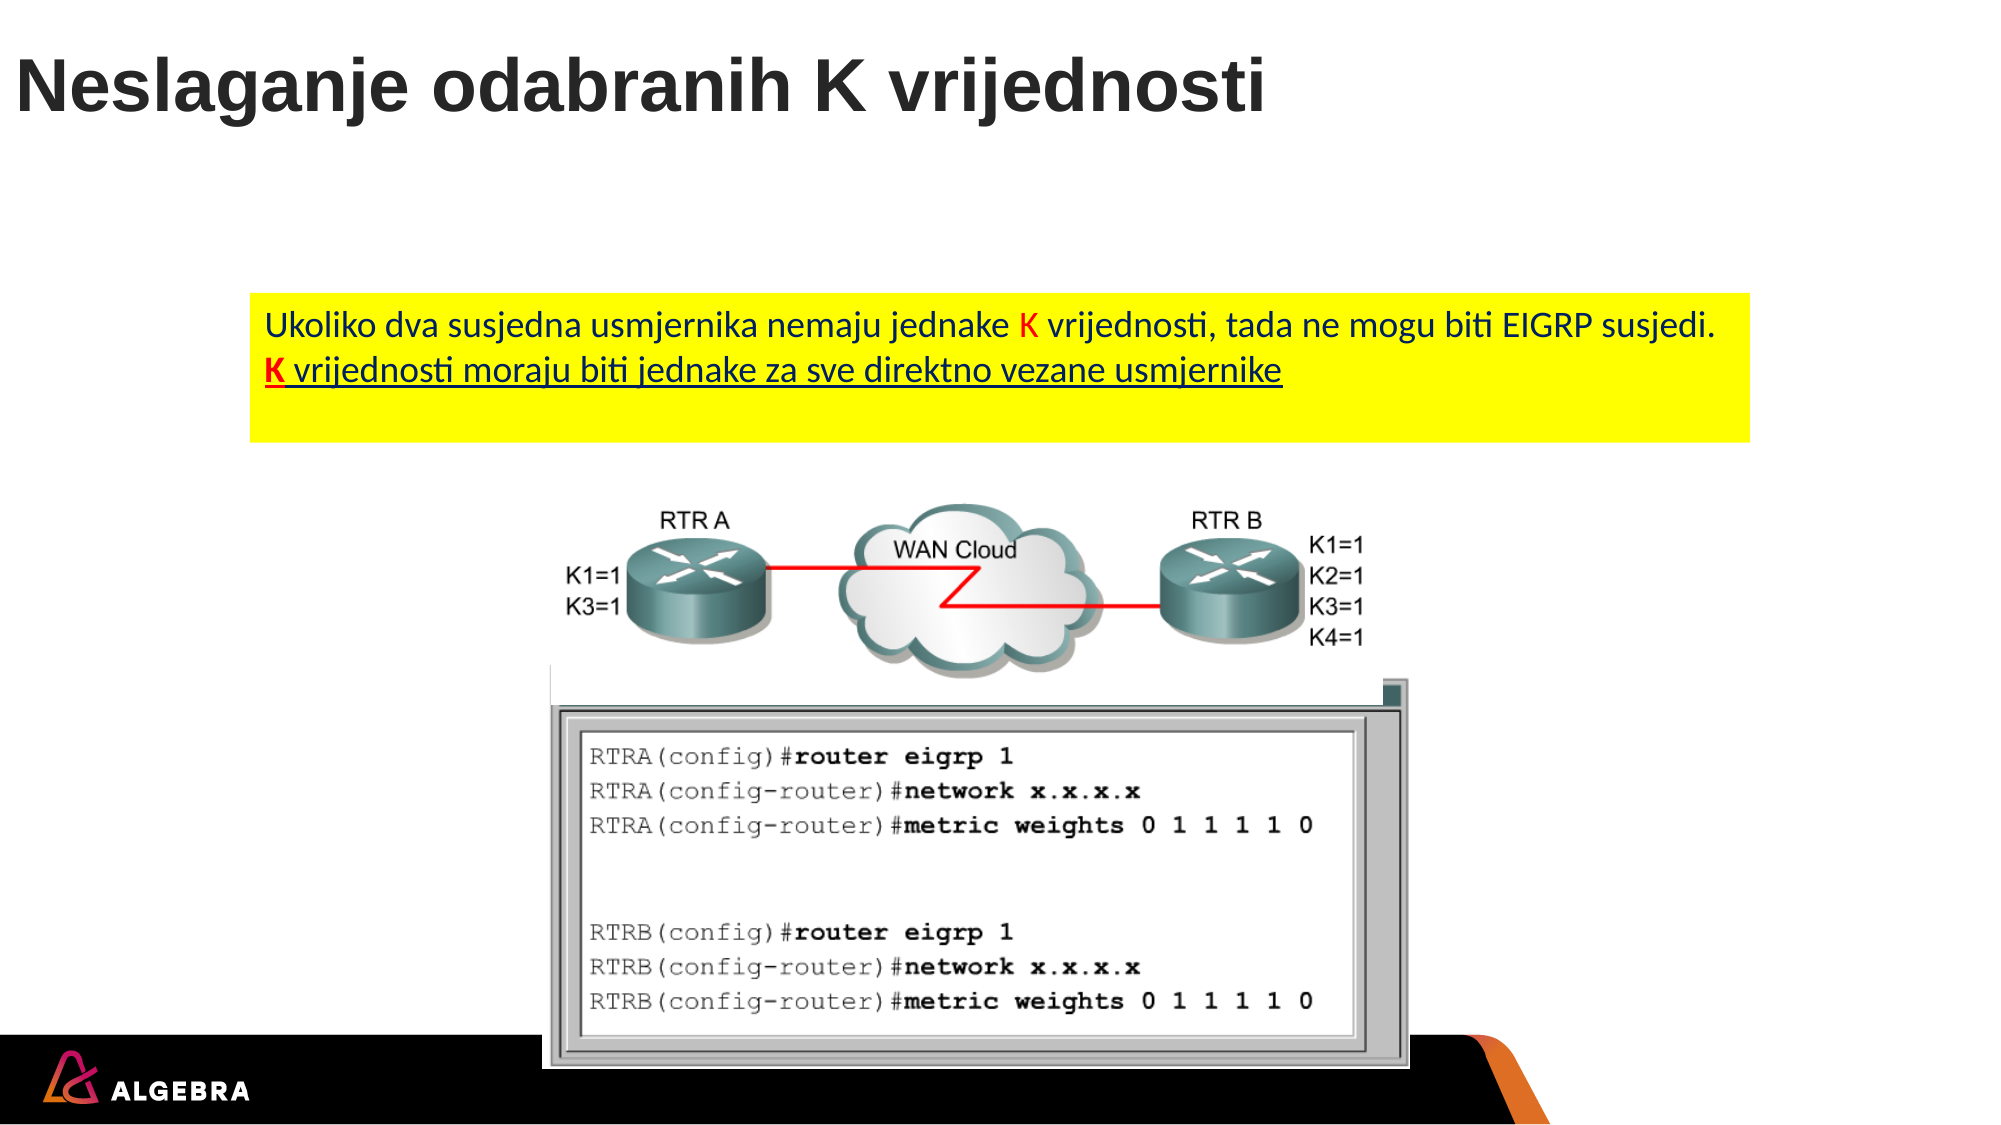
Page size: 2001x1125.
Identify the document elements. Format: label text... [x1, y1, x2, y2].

text_box Ukoliko dva susjedna usmjernika nemaju jednake K vrijednosti, tada ne mogu biti EIGRP susjedi. K vrijednosti moraju biti jednake za sve direktno vezane usmjernike [249, 292, 1750, 443]
picture [0, 478, 1733, 1125]
title Neslaganje odabranih K vrijednosti [0, 0, 1739, 176]
